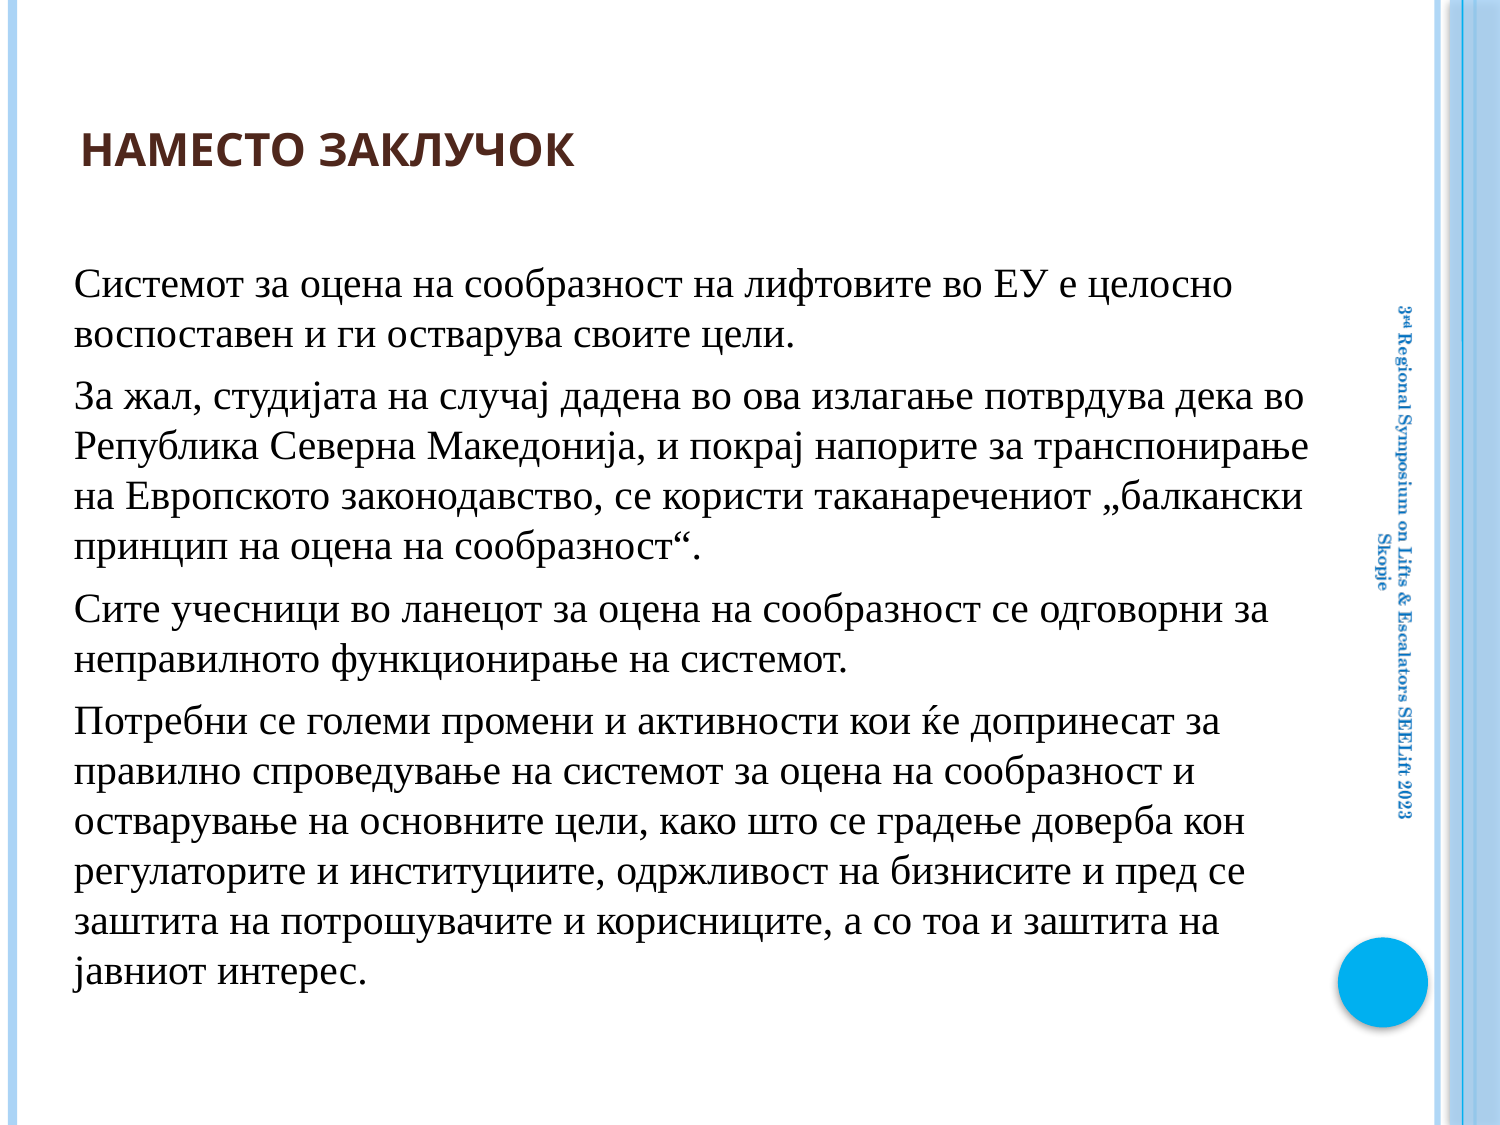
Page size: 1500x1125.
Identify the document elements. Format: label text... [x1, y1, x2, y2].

text_box Системот за оцена на сообразност на лифтовите во ЕУ е целосно воспоставен и ги остварува своите цели. За жал, студијата на случај дадена во ова излагање потврдува дека во Република Северна Македонија, и покрај напорите за транспонирање на Европското законодавство, се користи таканаречениот „балкански принцип на оцена на сообразност“. Сите учесници во ланецот за оцена на сообразност се одговорни за неправилното функционирање на системот. Потребни се големи промени и активности кои ќе допринесат за правилно спроведување на системот за оцена на сообразност и остварување на основните цели, како што се градење доверба кон регулаторите и институциите, одржливост на бизнисите и пред се заштита на потрошувачите и корисниците, а со тоа и заштита на јавниот интерес. [59, 247, 1364, 1001]
picture [1363, 265, 1425, 859]
text_box [0, 456, 59, 521]
text_box Наместо ЗАКЛУЧОК [64, 113, 1329, 184]
